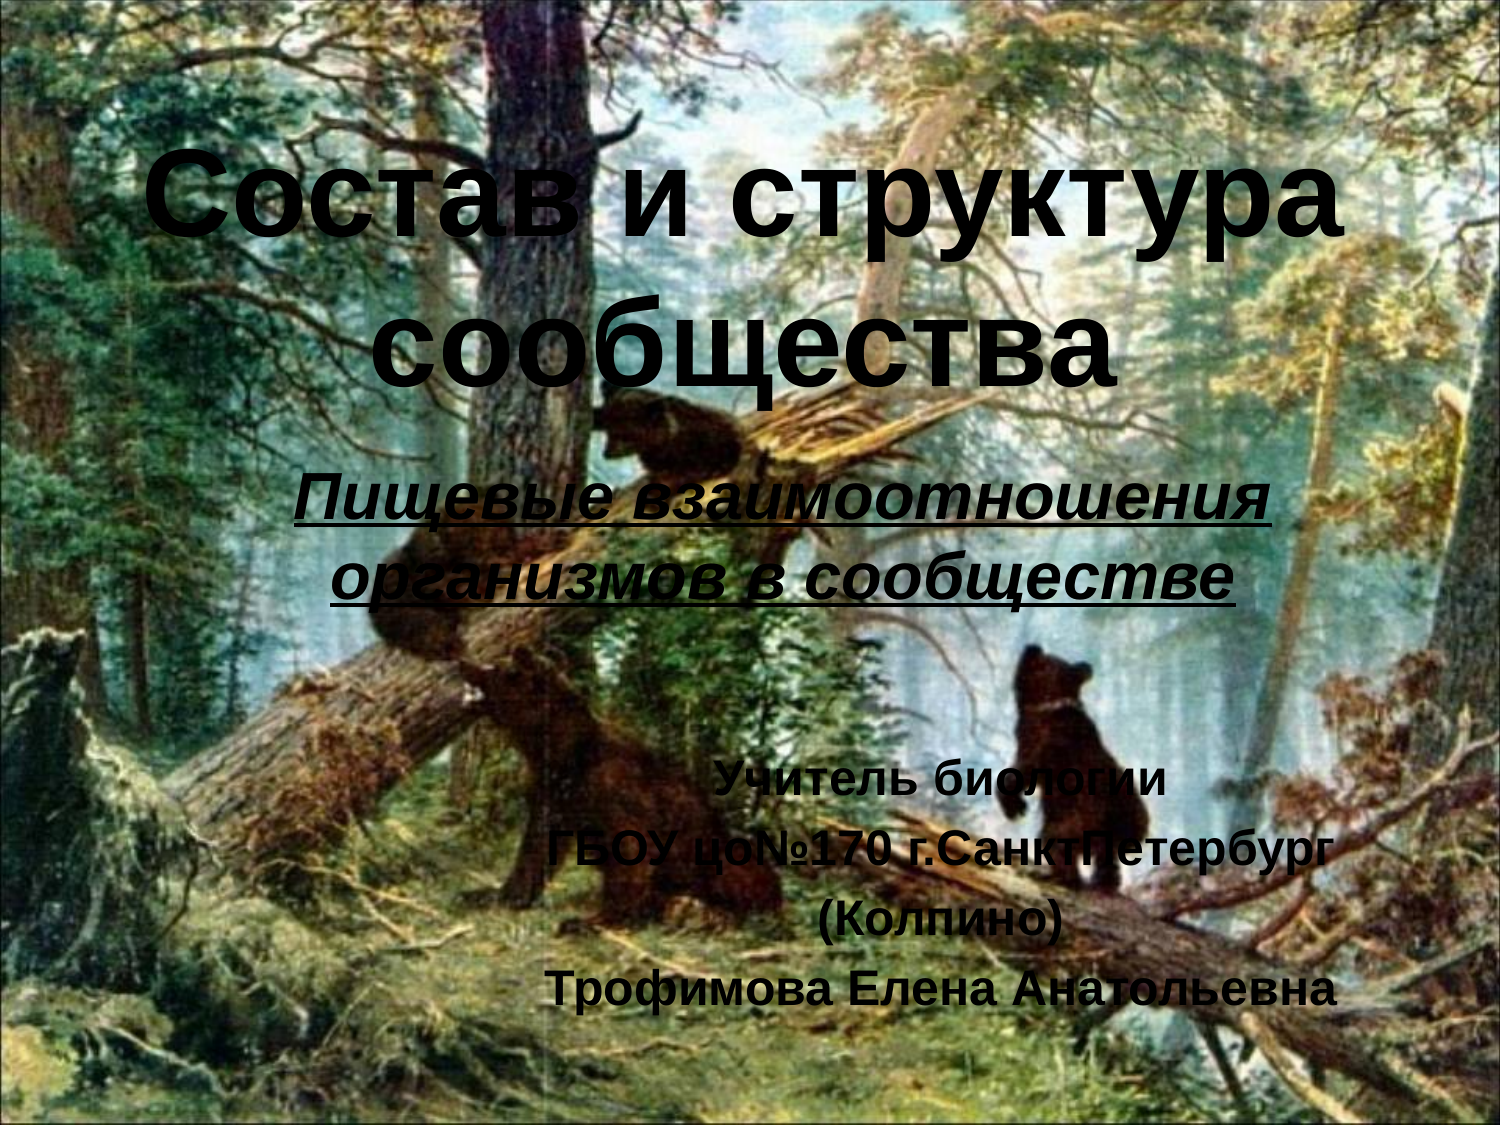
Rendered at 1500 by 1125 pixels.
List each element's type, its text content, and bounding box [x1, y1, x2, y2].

picture [0, 0, 1500, 1125]
title Состав и структура сообщества [105, 140, 1381, 382]
subtitle Пищевые взаимоотношения организмов в сообществе [257, 445, 1309, 734]
text_box Учитель биологии ГБОУ цо№170 г.СанктПетербург (Колпино) Трофимова Елена Анатольевна [457, 738, 1425, 1032]
